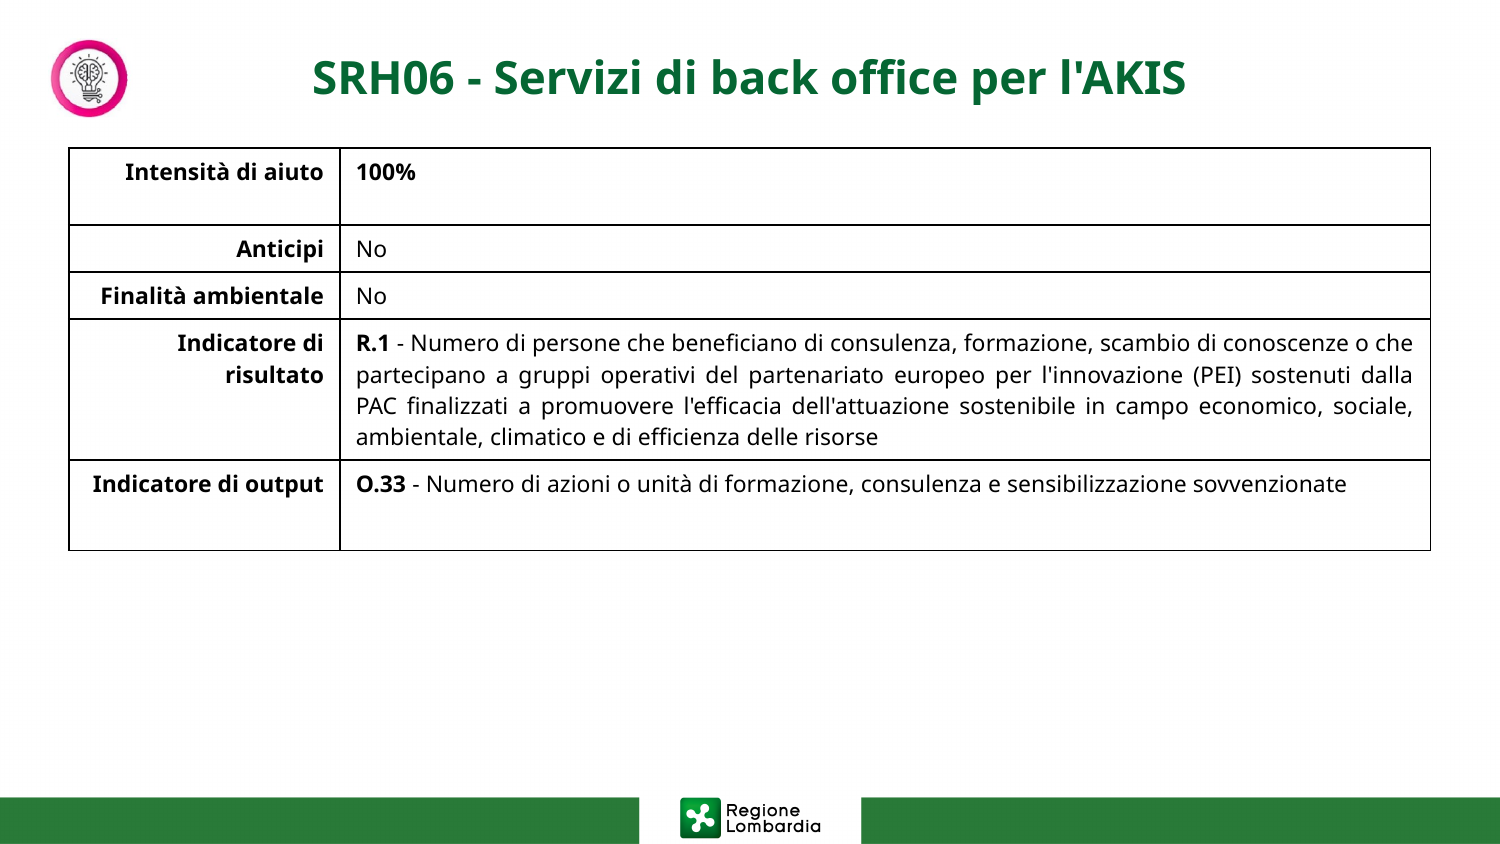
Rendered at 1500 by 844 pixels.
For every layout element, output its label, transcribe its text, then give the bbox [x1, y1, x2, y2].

picture [0, 0, 1500, 844]
table_cell O.33 - Numero di azioni o unità di formazione, consulenza e sensibilizzazione sovvenzionate [341, 461, 1430, 550]
table_cell No [341, 226, 1430, 271]
table_header Intensità di aiuto [70, 149, 339, 224]
table_cell Indicatore di risultato [70, 320, 339, 459]
table_cell No [341, 273, 1430, 318]
text_box SRH06 - Servizi di back office per l'AKIS [112, 22, 1388, 131]
table_header 100% [341, 149, 1430, 224]
table_cell Finalità ambientale [70, 273, 339, 318]
table_cell R.1 - Numero di persone che beneficiano di consulenza, formazione, scambio di conoscenze o che partecipano a gruppi operativi del partenariato europeo per l'innovazione (PEI) sostenuti dalla PAC finalizzati a promuovere l'efficacia dell'attuazione sostenibile in campo economico, sociale, ambientale, climatico e di efficienza delle risorse [341, 320, 1430, 459]
table_cell Indicatore di output [70, 461, 339, 550]
table_cell Anticipi [70, 226, 339, 271]
